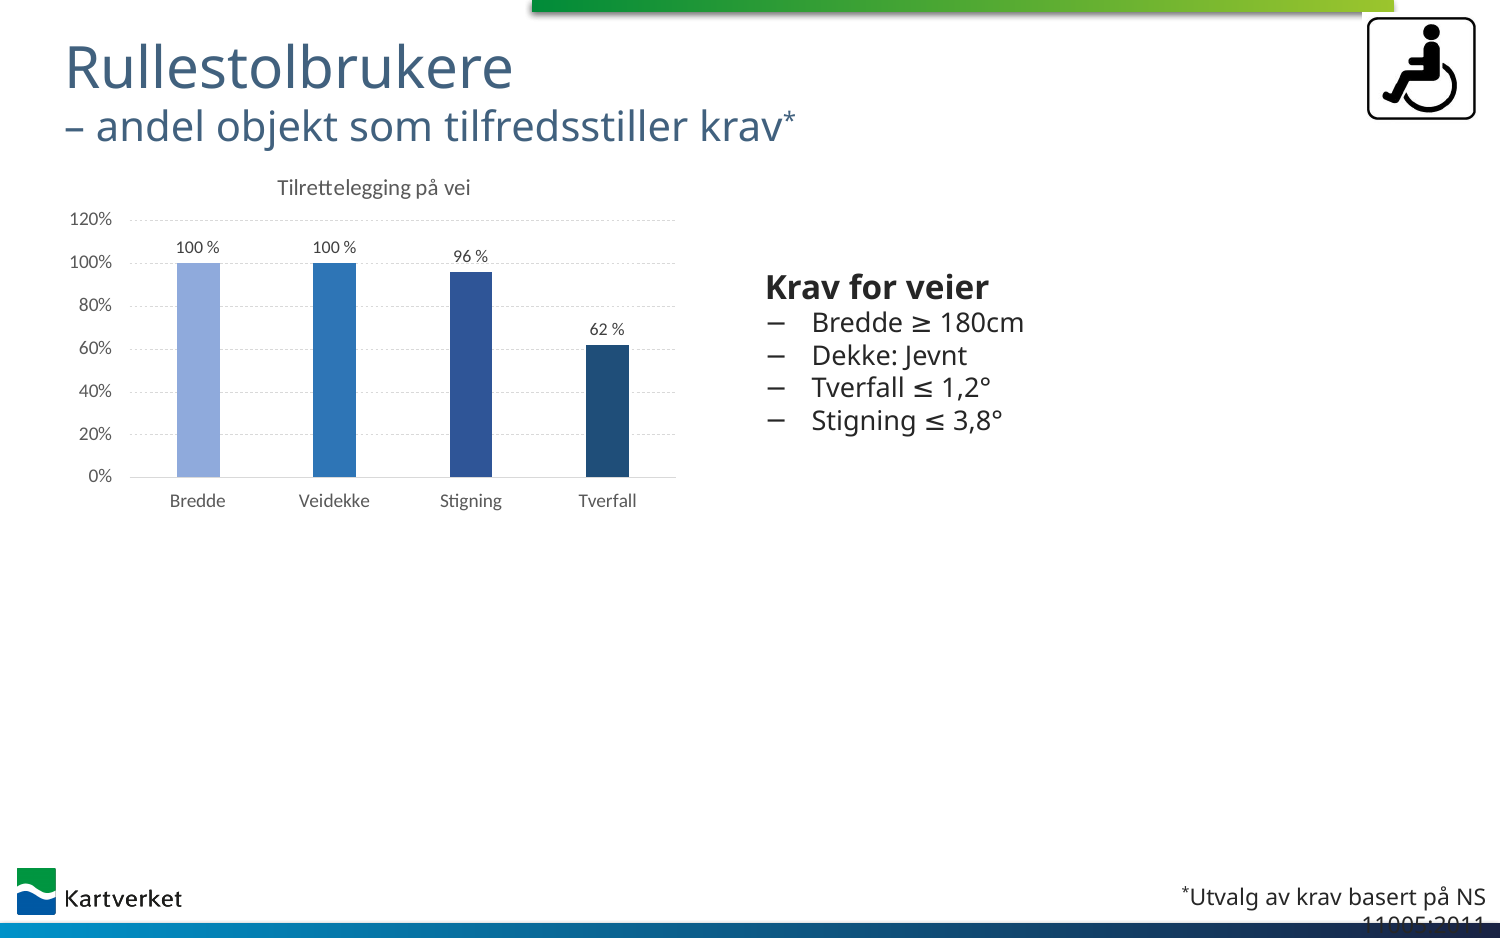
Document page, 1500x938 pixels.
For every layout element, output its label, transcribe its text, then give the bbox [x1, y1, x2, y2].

text_box Rullestolbrukere – andel objekt som tilfredsstiller krav* [49, 25, 1431, 158]
picture [1362, 12, 1481, 126]
text_box *Utvalg av krav basert på NS 11005:2011 [1068, 873, 1500, 938]
text_box Krav for veier Bredde ≥ 180cm Dekke: Jevnt Tverfall ≤ 1,2° Stigning ≤ 3,8° [750, 258, 1234, 444]
picture [62, 166, 687, 519]
